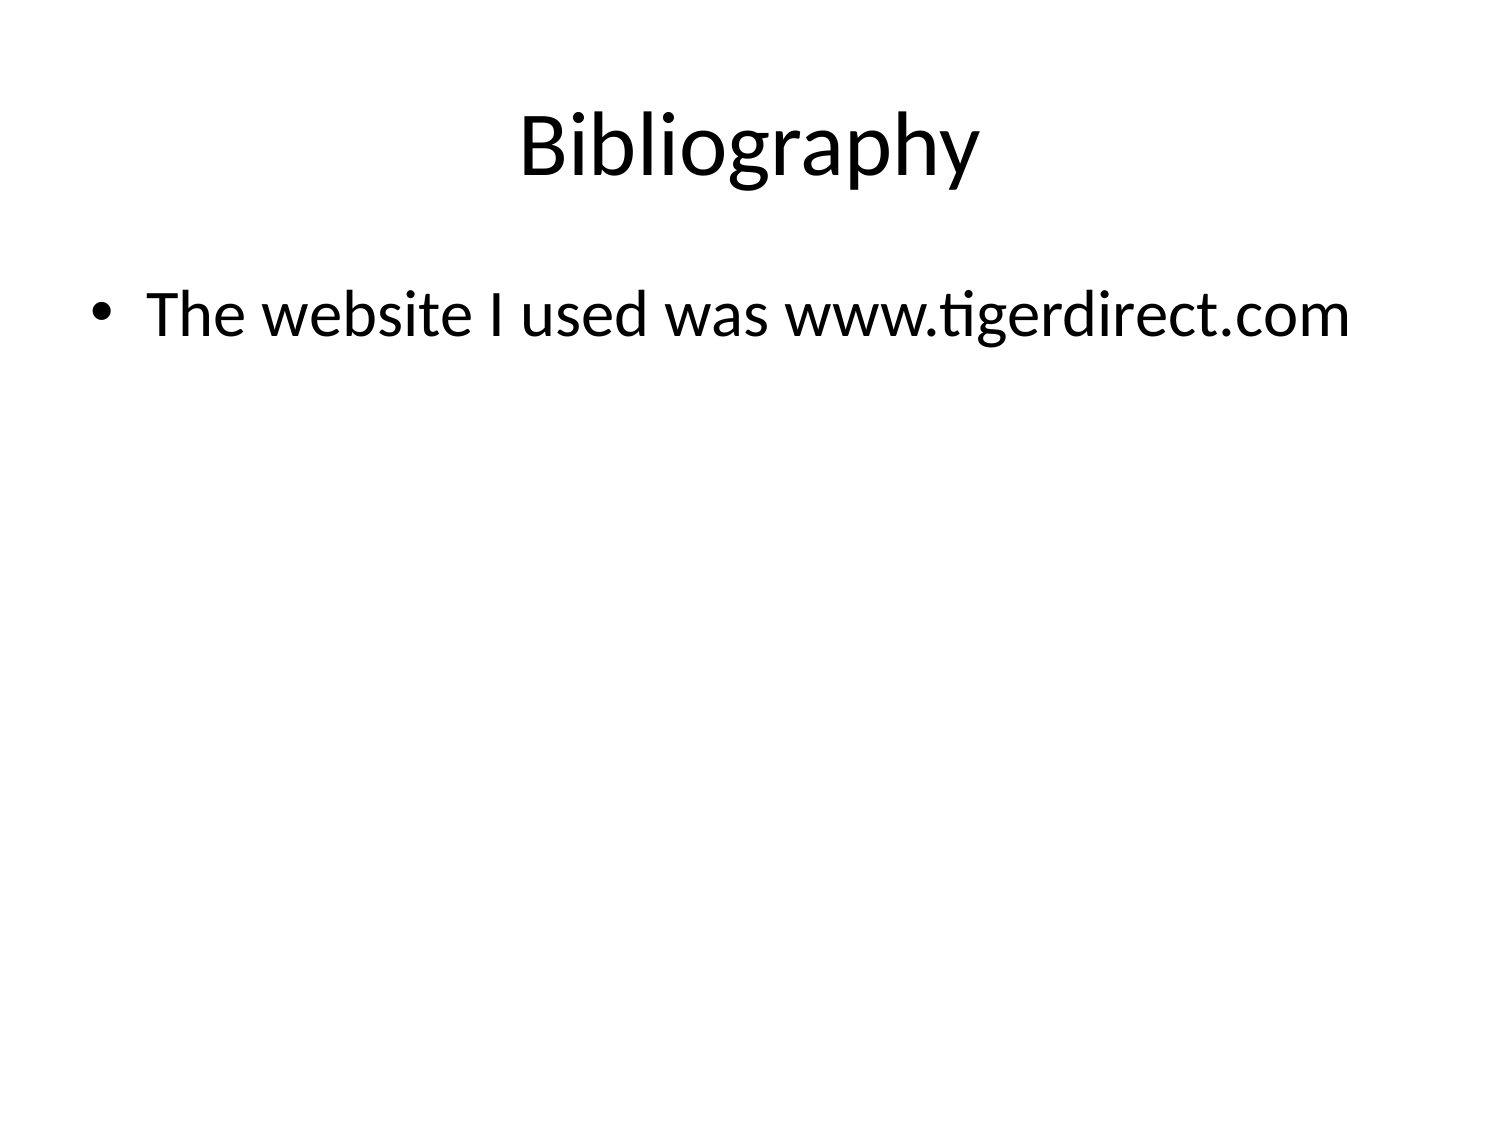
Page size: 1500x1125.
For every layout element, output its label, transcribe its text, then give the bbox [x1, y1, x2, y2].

list The website I used was www.tigerdirect.com [75, 262, 1425, 1005]
title Bibliography [75, 45, 1425, 233]
